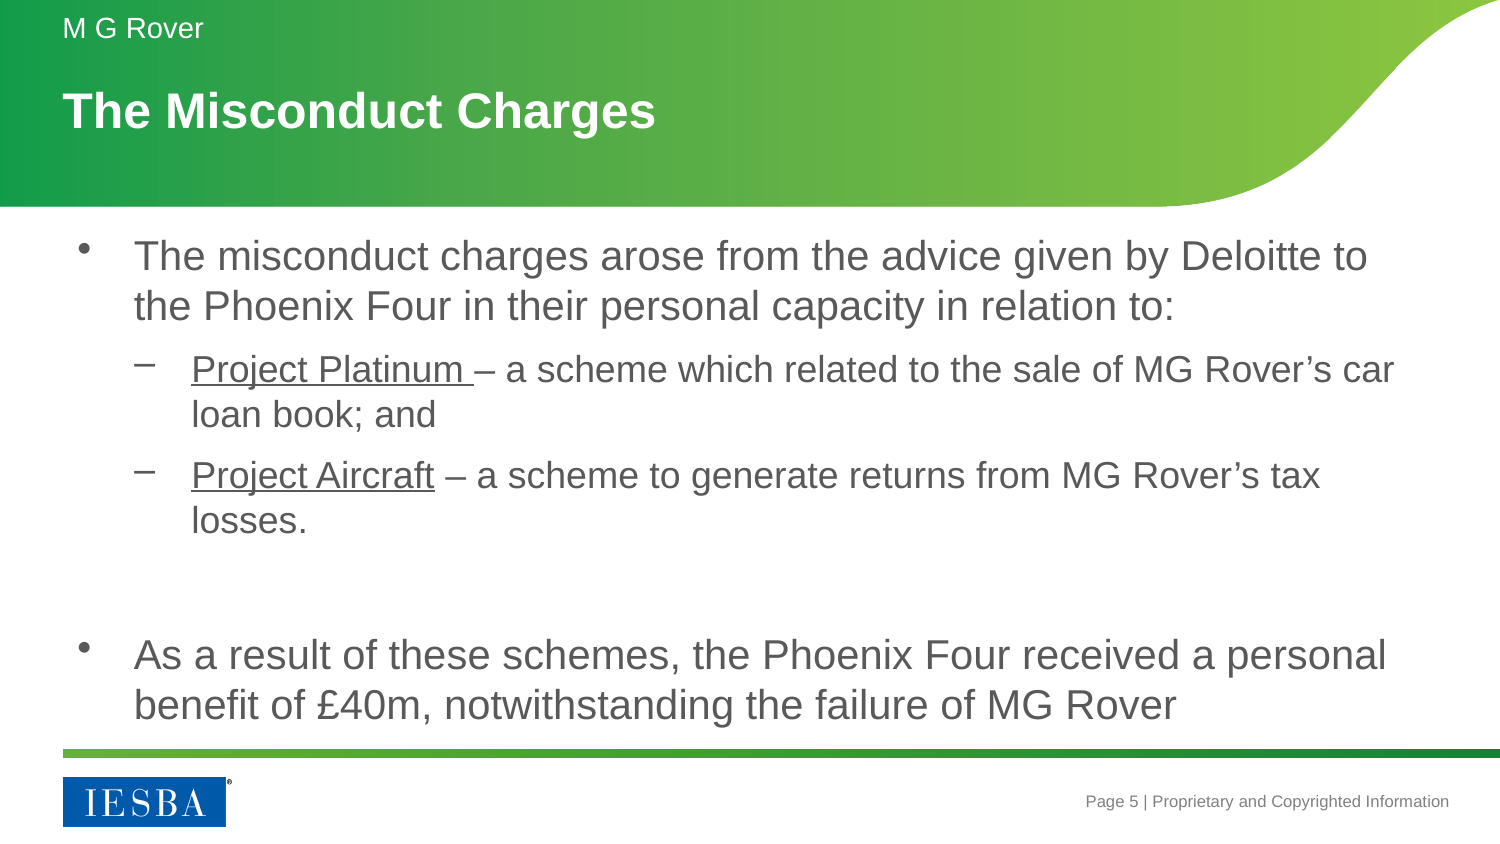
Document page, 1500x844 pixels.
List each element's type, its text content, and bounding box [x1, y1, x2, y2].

list The misconduct charges arose from the advice given by Deloitte to the Phoenix Four in their personal capacity in relation to: Project Platinum – a scheme which related to the sale of MG Rover’s car loan book; and Project Aircraft – a scheme to generate returns from MG Rover’s tax losses. As a result of these schemes, the Phoenix Four received a personal benefit of £40m, notwithstanding the failure of MG Rover [62, 220, 1450, 724]
title The Misconduct Charges [62, 75, 1300, 142]
picture [0, 0, 1500, 207]
subtitle M G Rover [62, 9, 500, 38]
picture [63, 777, 232, 827]
